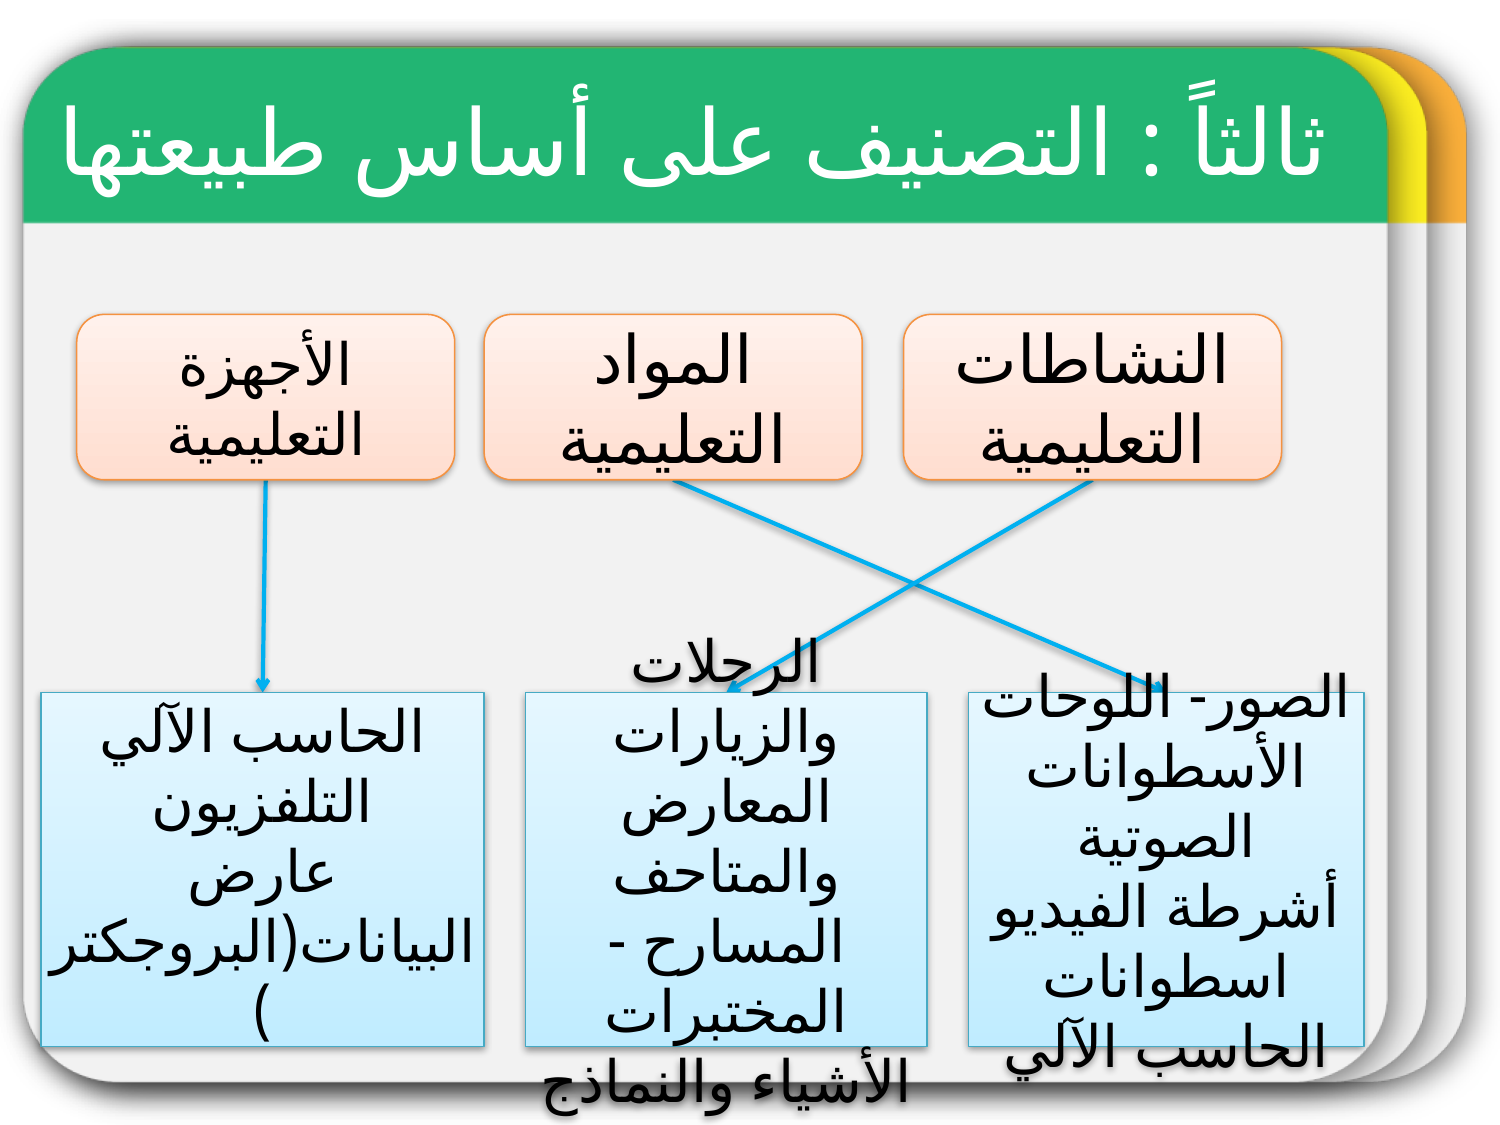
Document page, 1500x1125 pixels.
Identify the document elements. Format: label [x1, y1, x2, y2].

text_box [1093, 479, 1167, 693]
text_box [262, 479, 266, 693]
text_box [672, 479, 725, 693]
picture [0, 18, 1500, 1125]
text_box [726, 479, 1093, 693]
